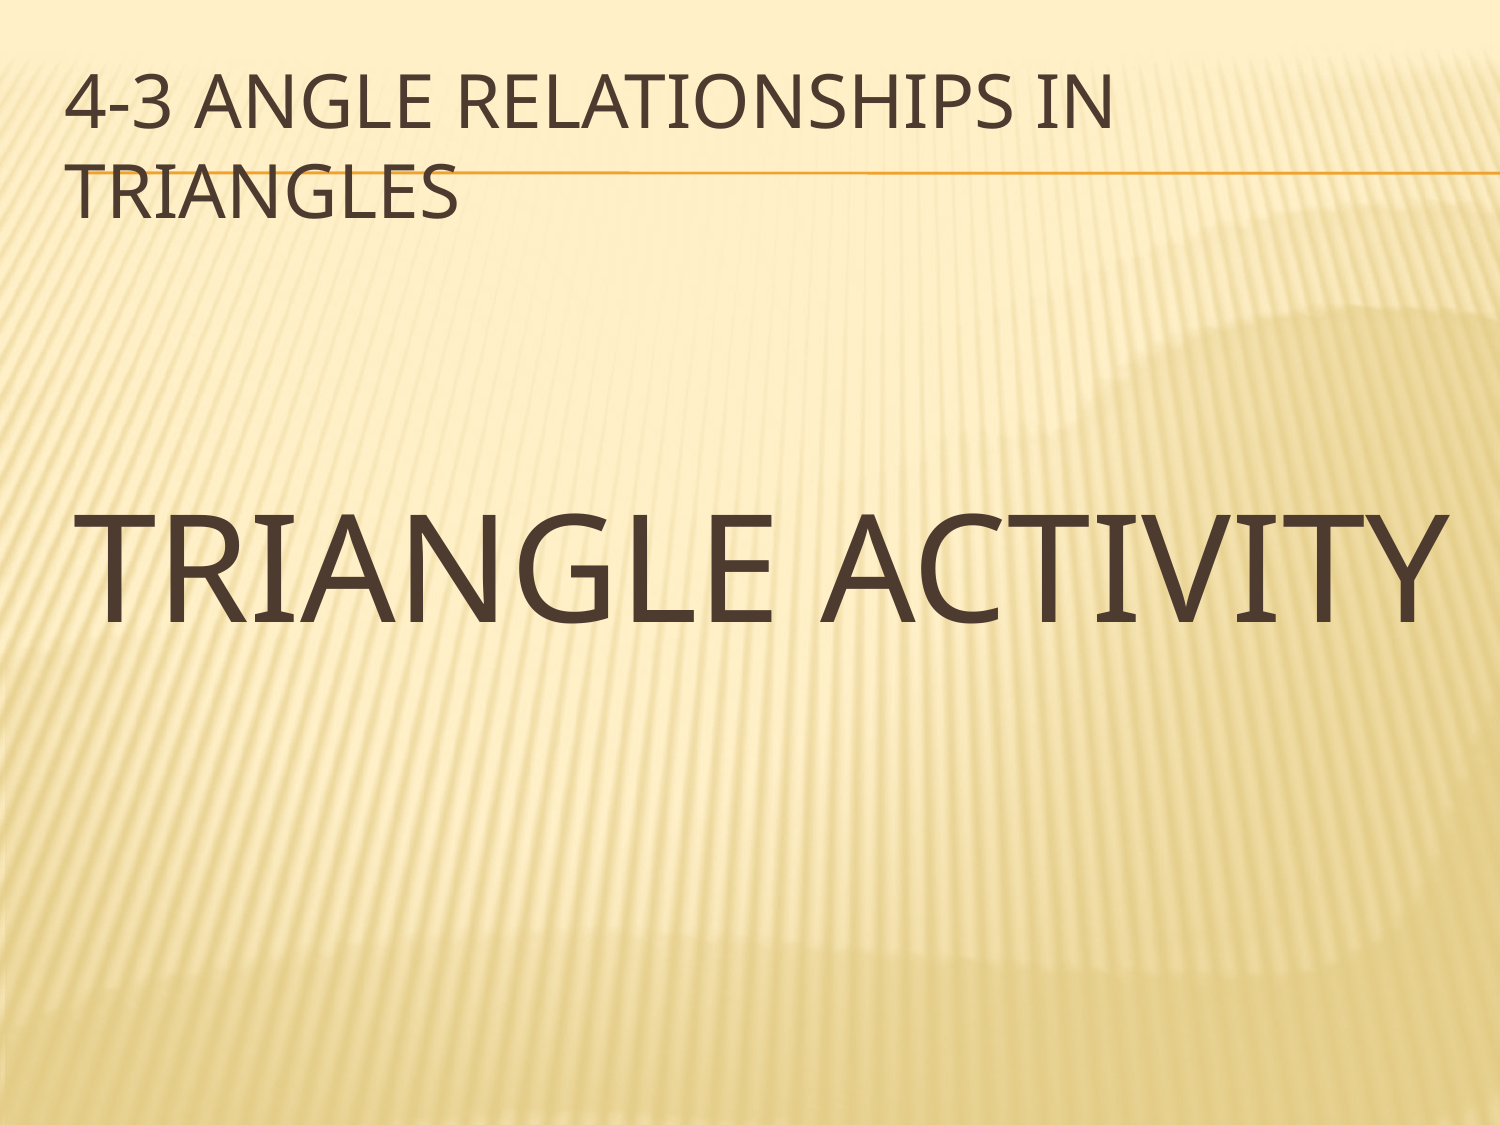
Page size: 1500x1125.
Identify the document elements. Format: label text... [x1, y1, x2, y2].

list TRIANGLE ACTIVITY [50, 254, 1475, 998]
title 4-3 angle relationships in triangles [50, 75, 1475, 213]
